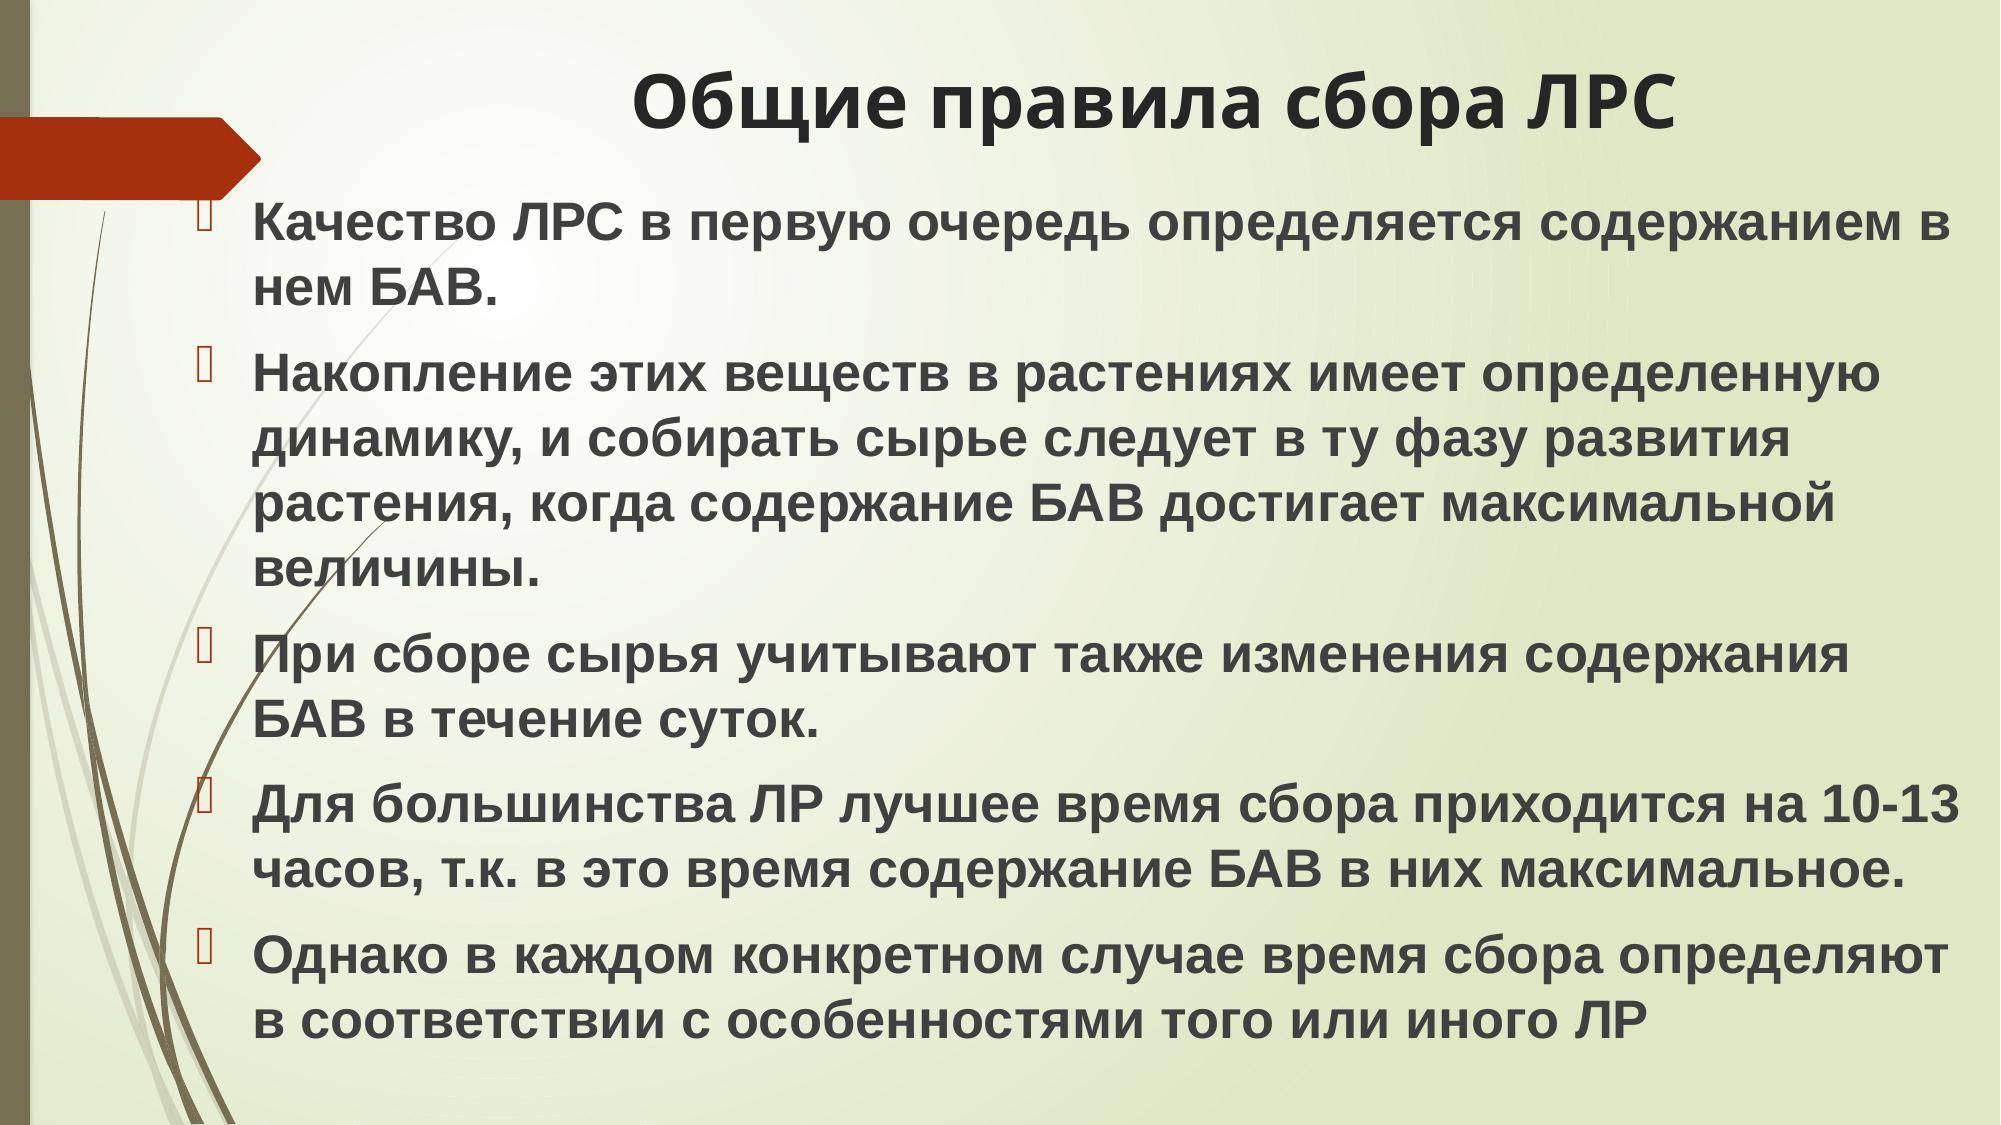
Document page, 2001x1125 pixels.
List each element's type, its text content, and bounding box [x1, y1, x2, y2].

title Общие правила сбора ЛРС [328, 45, 1981, 178]
list Качество ЛРС в первую очередь определяется содержанием в нем БАВ. Накопление этих веществ в растениях имеет определенную динамику, и собирать сырье следует в ту фазу развития растения, когда содержание БАВ достигает максимальной величины. При сборе сырья учитывают также изменения содержания БАВ в течение суток. Для большинства ЛР лучшее время сбора приходится на 10-13 часов, т.к. в это время содержание БАВ в них максимальное. Однако в каждом конкретном случае время сбора определяют в соответствии с особенностями того или иного ЛР [180, 178, 1981, 1125]
